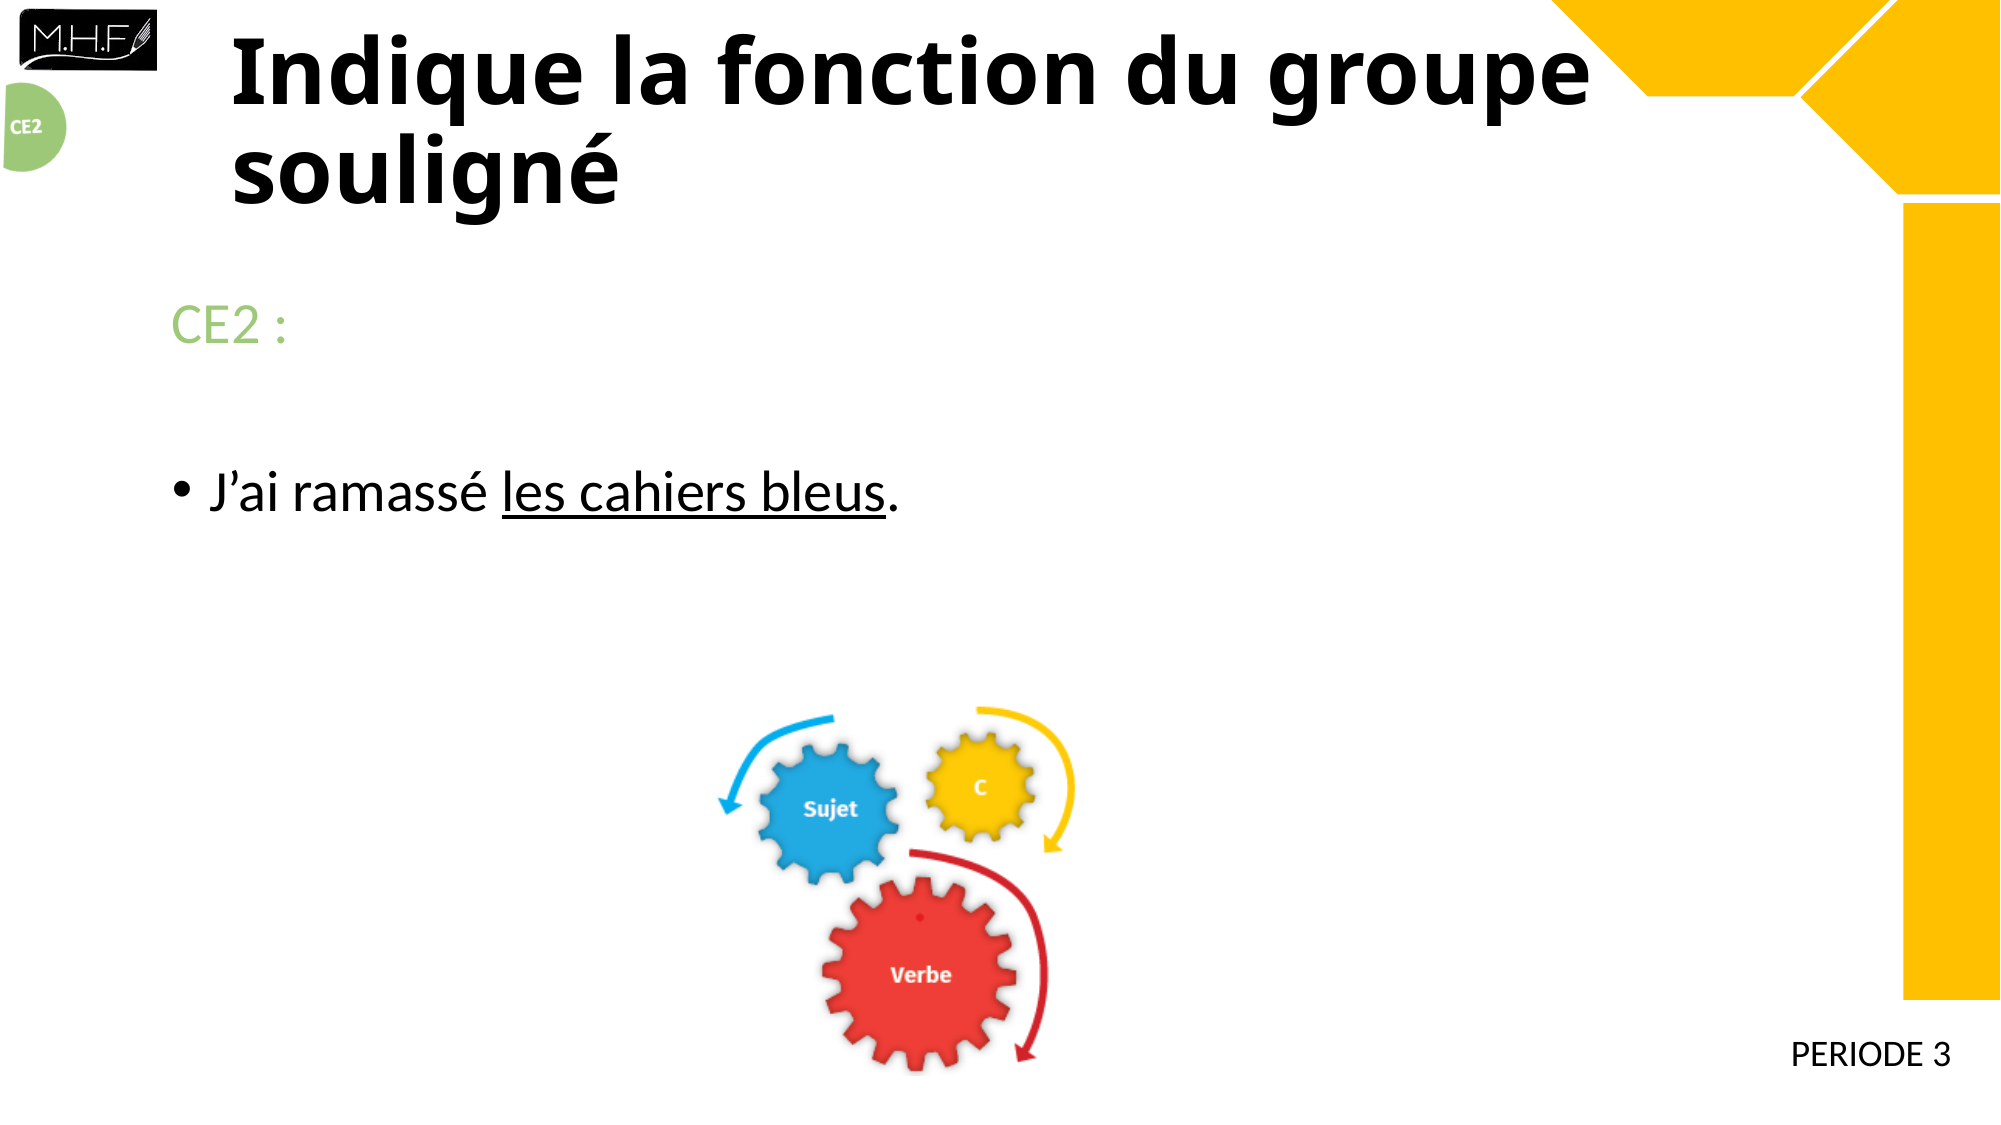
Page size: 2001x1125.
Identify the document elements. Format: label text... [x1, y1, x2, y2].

text_box PERIODE 3 [1362, 1021, 1967, 1125]
text_box [1799, 0, 2000, 196]
text_box [1549, 0, 1892, 98]
text_box [1902, 202, 2000, 1001]
picture [711, 693, 1083, 1076]
text_box CE2 : J’ai ramassé les cahiers bleus. [156, 286, 979, 1000]
picture [0, 7, 157, 210]
title Indique la fonction du groupe souligné [216, 15, 1763, 233]
